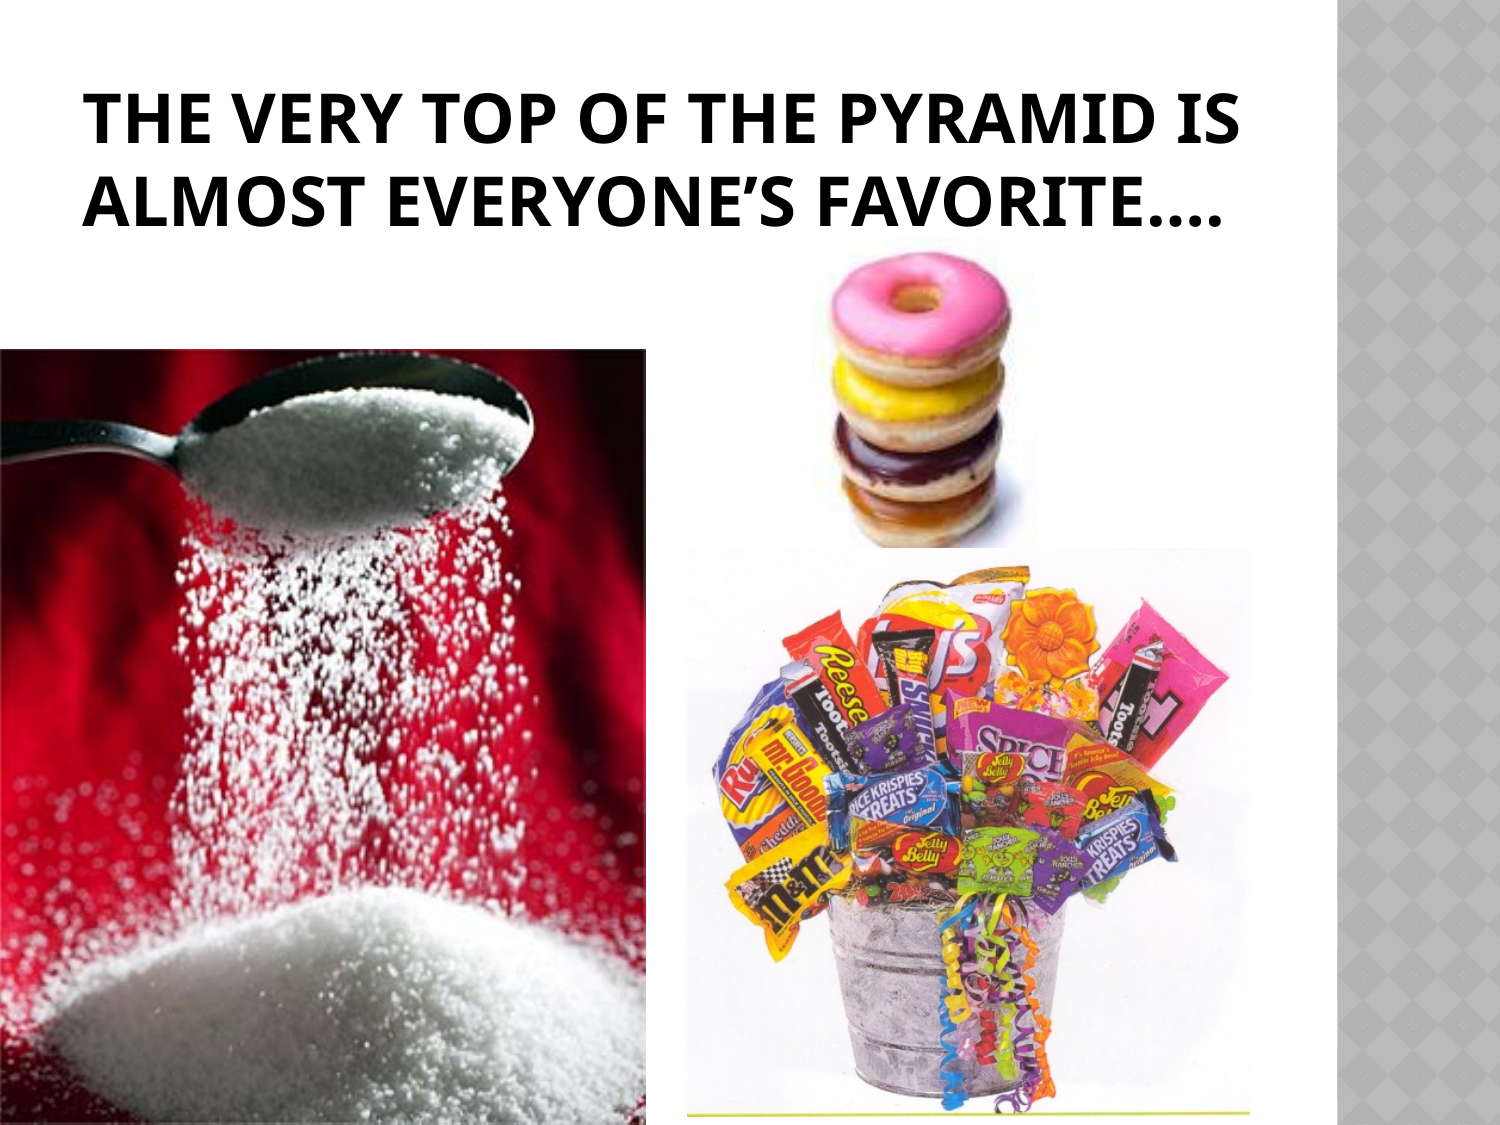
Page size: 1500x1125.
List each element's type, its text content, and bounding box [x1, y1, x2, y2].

title The very top of the pyramid is almost everyone’s favorite…. [75, 52, 1263, 240]
picture [811, 237, 1038, 547]
picture [0, 349, 647, 1125]
picture [687, 548, 1251, 1118]
